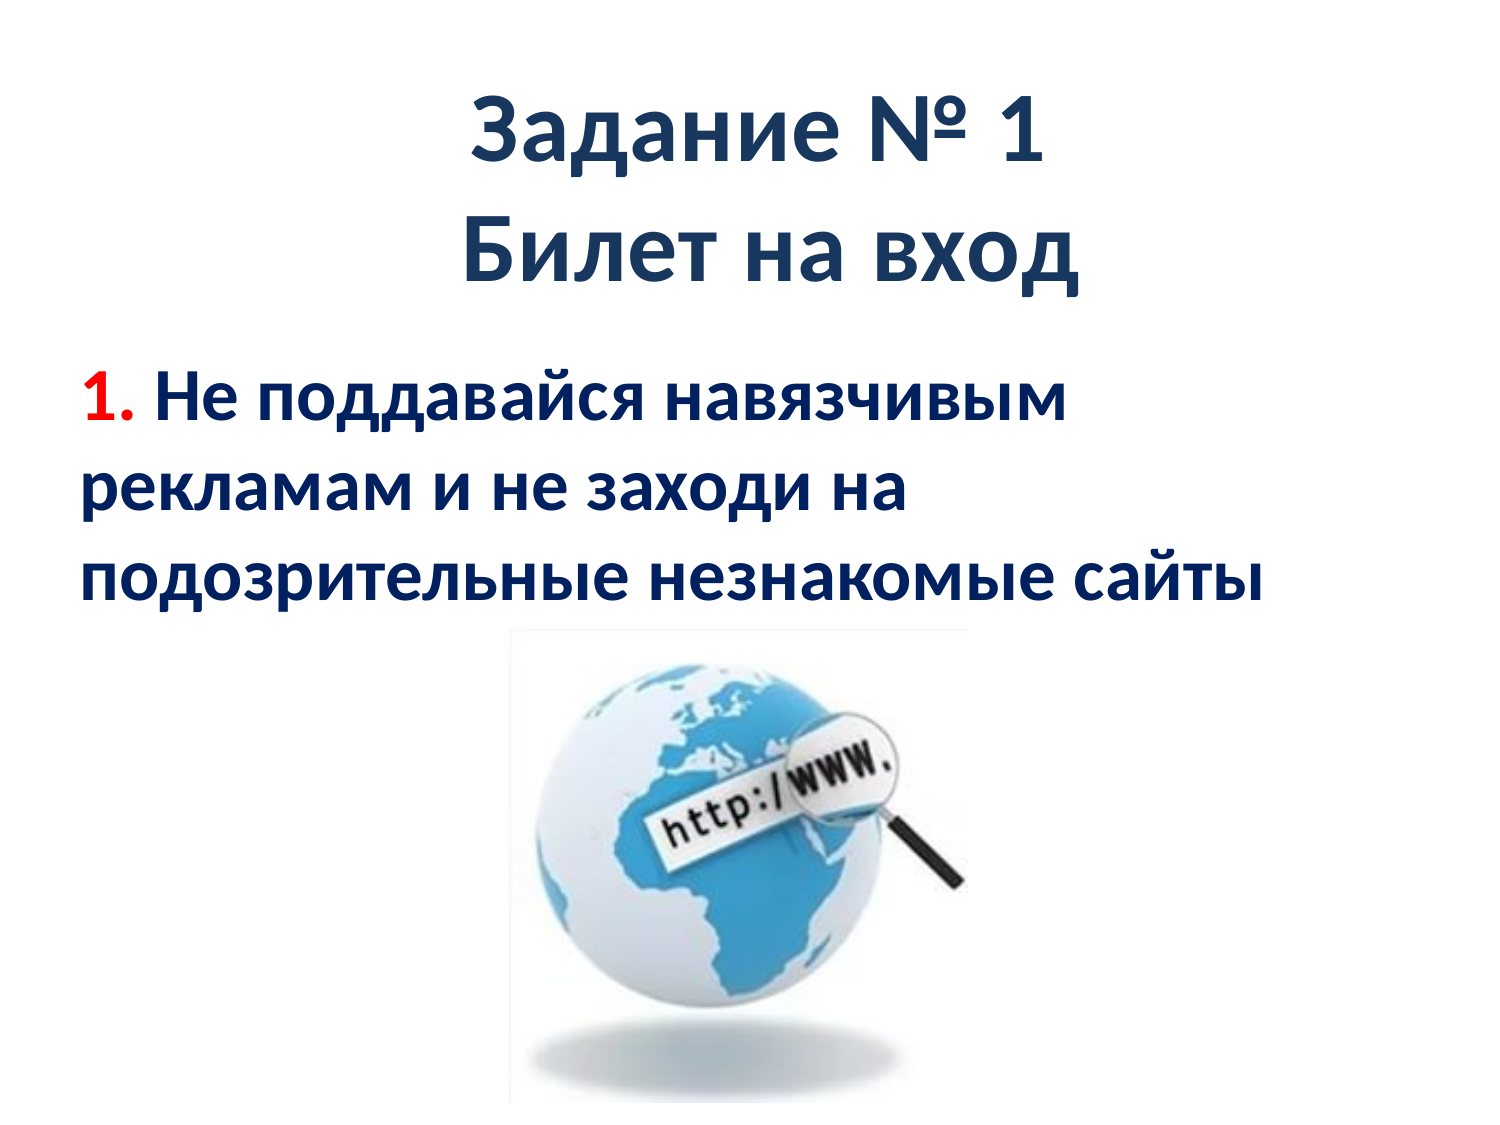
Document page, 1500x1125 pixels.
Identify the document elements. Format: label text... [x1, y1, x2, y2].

text_box 1. Не поддавайся навязчивым рекламам и не заходи на подозрительные незнакомые сайты [64, 338, 1412, 623]
picture [508, 629, 968, 1103]
text_box Задание № 1 Билет на вход [88, 54, 1454, 310]
